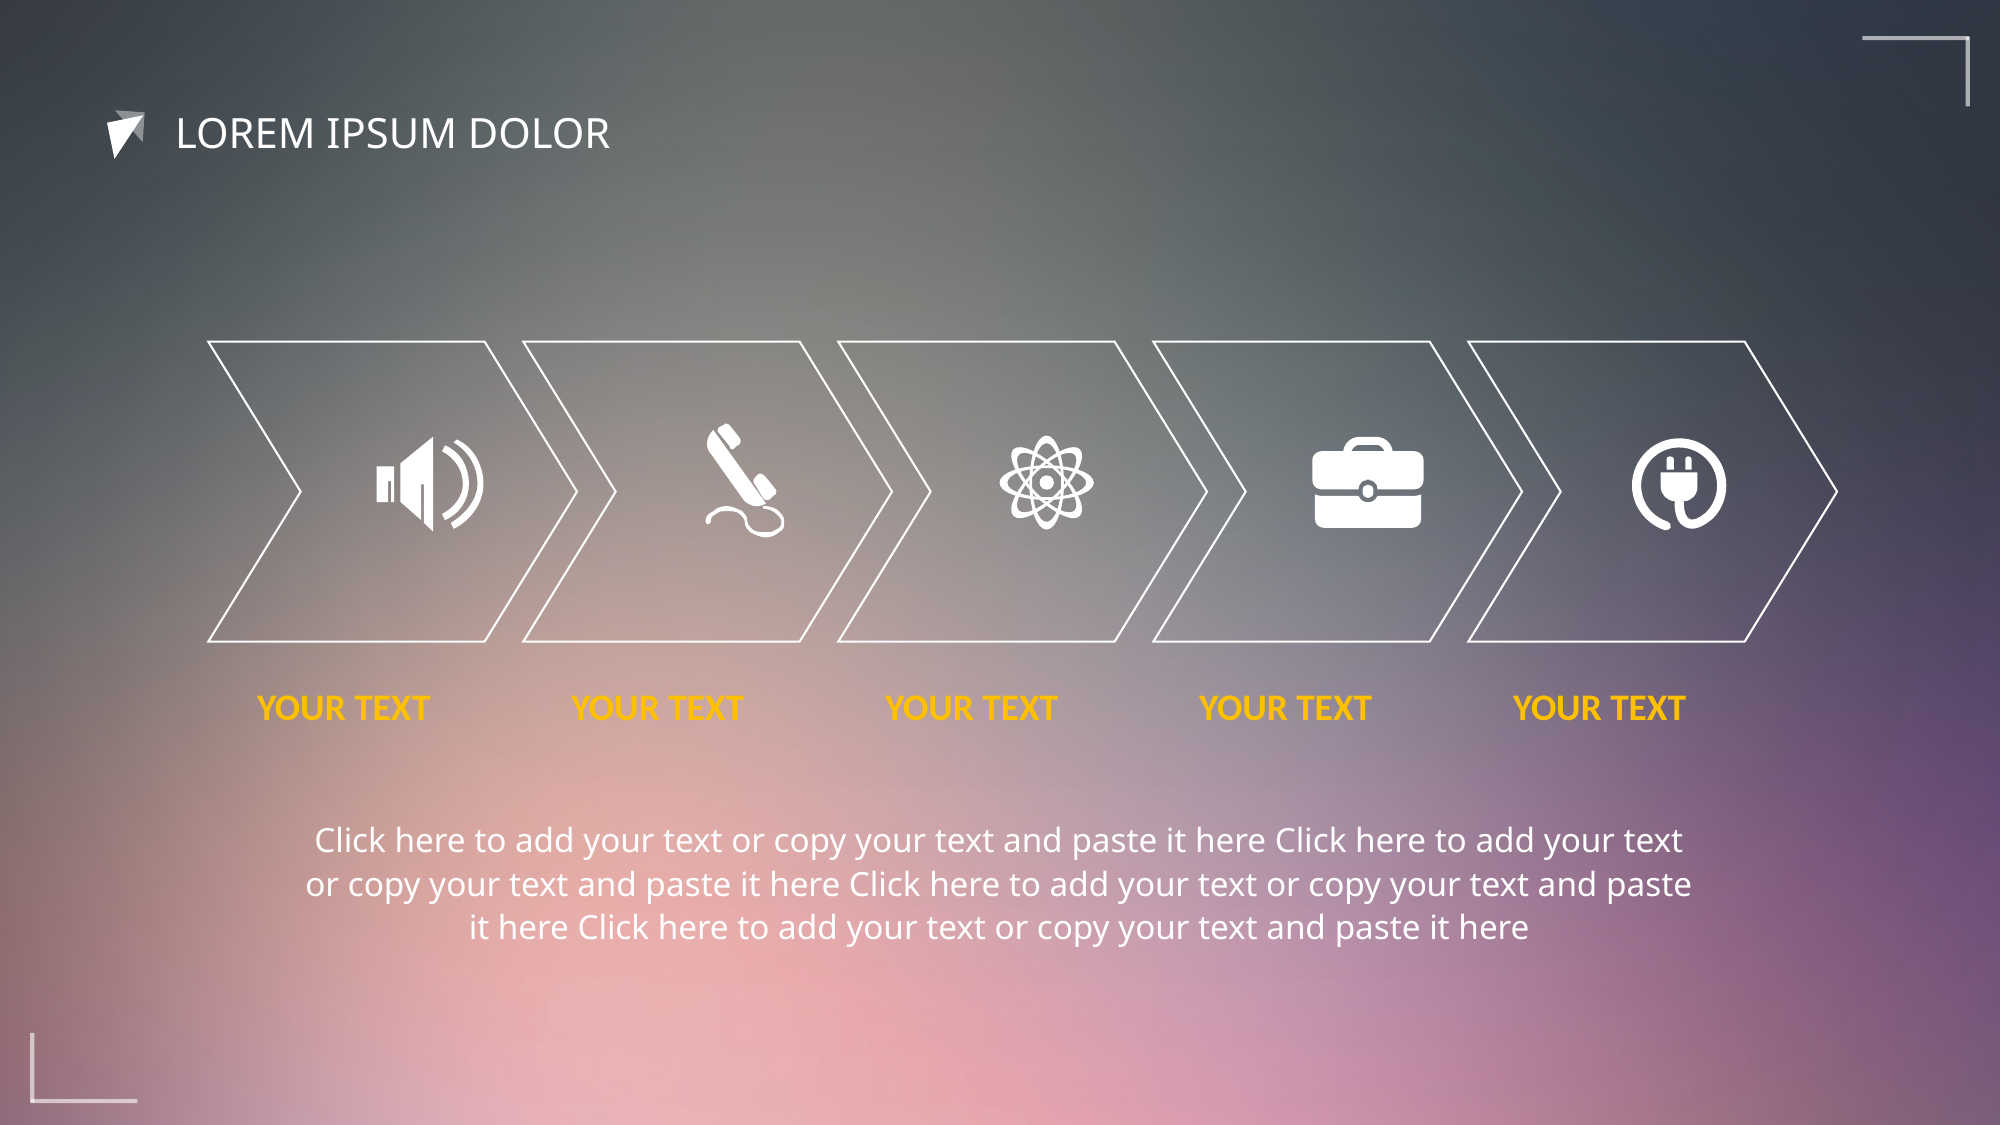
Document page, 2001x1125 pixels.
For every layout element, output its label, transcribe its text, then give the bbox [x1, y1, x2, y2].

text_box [705, 422, 785, 538]
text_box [376, 436, 484, 532]
text_box [1466, 340, 1839, 643]
text_box [206, 340, 579, 643]
text_box YOUR TEXT [870, 675, 1074, 736]
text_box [999, 435, 1094, 530]
text_box YOUR TEXT [1184, 675, 1388, 736]
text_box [1312, 436, 1424, 528]
picture [0, 0, 2000, 1125]
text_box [110, 99, 647, 165]
text_box [521, 340, 894, 643]
text_box Click here to add your text or copy your text and paste it here Click here to add your text or copy your text and paste it here Click here to add your text or copy your text and paste it here Click here to add your text or copy your text and paste it here [280, 807, 1720, 954]
text_box [836, 340, 1209, 643]
text_box YOUR TEXT [242, 675, 446, 736]
text_box YOUR TEXT [556, 675, 760, 736]
text_box [1151, 340, 1524, 643]
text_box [1631, 438, 1727, 531]
text_box YOUR TEXT [1498, 675, 1702, 736]
